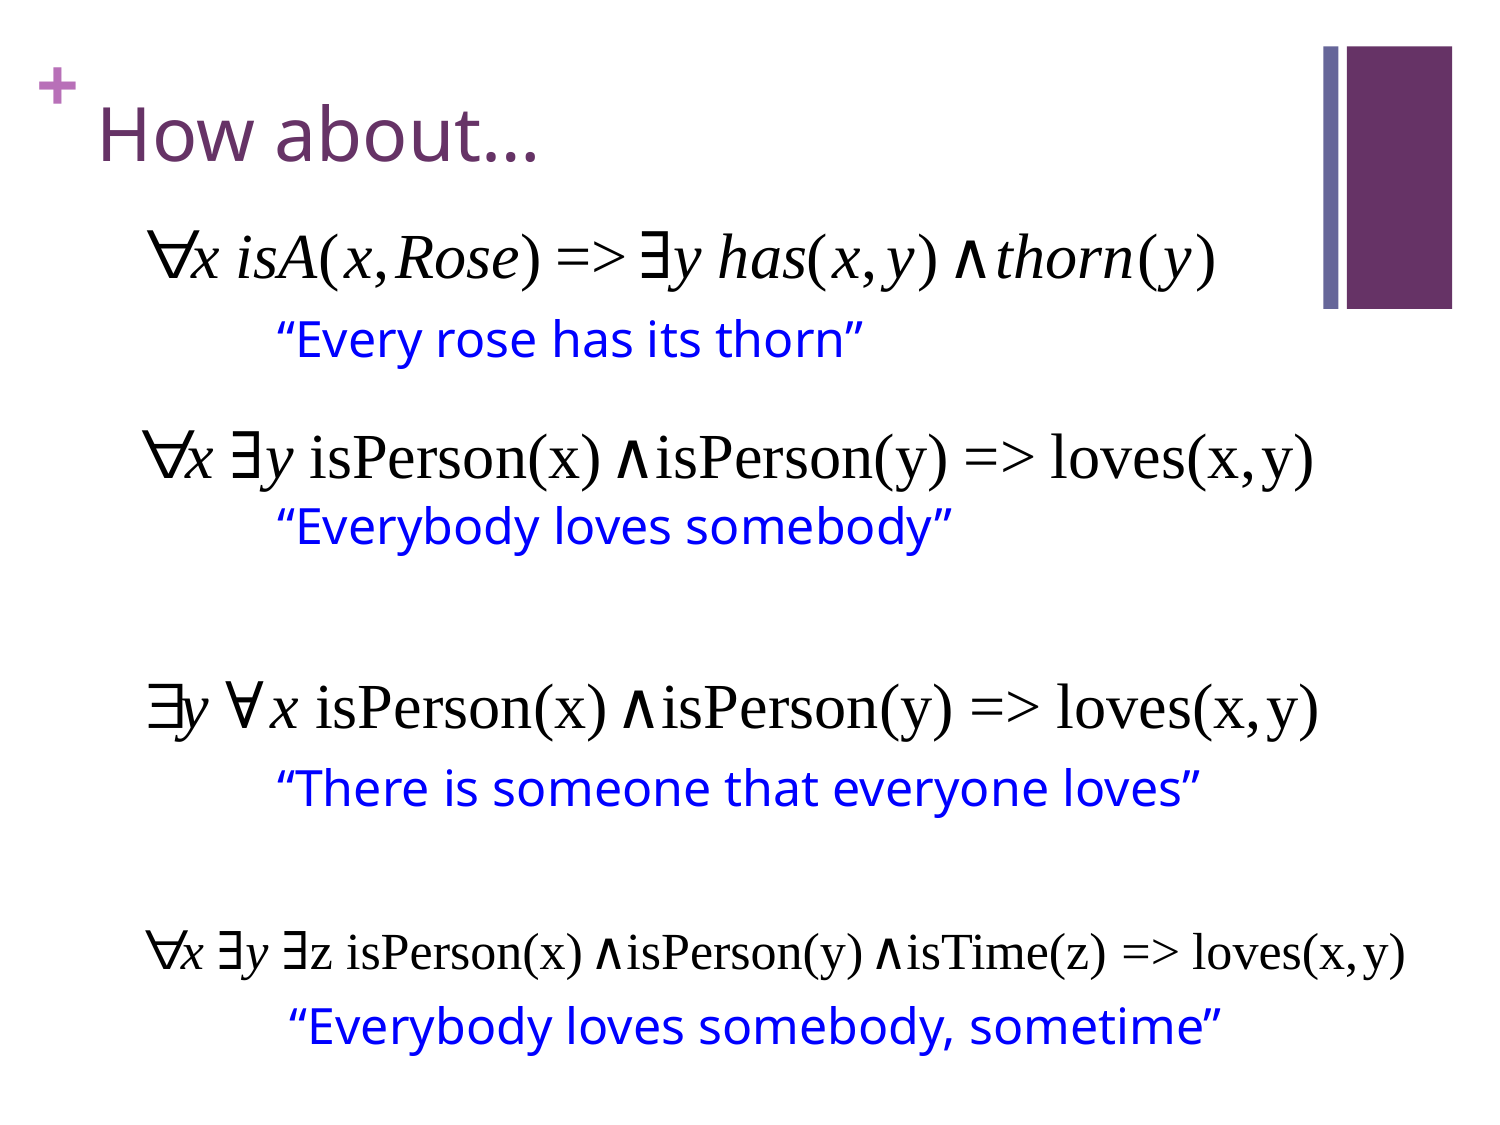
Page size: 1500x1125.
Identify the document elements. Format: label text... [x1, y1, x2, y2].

title How about… [81, 79, 1322, 263]
text_box “Everybody loves somebody” [262, 511, 1125, 562]
text_box “Everybody loves somebody, sometime” [275, 999, 1275, 1062]
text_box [136, 224, 1221, 301]
text_box “There is someone that everyone loves” [262, 761, 1263, 824]
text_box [136, 926, 1411, 988]
text_box “Every rose has its thorn” [262, 311, 1125, 375]
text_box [136, 674, 1328, 751]
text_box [131, 424, 1322, 501]
